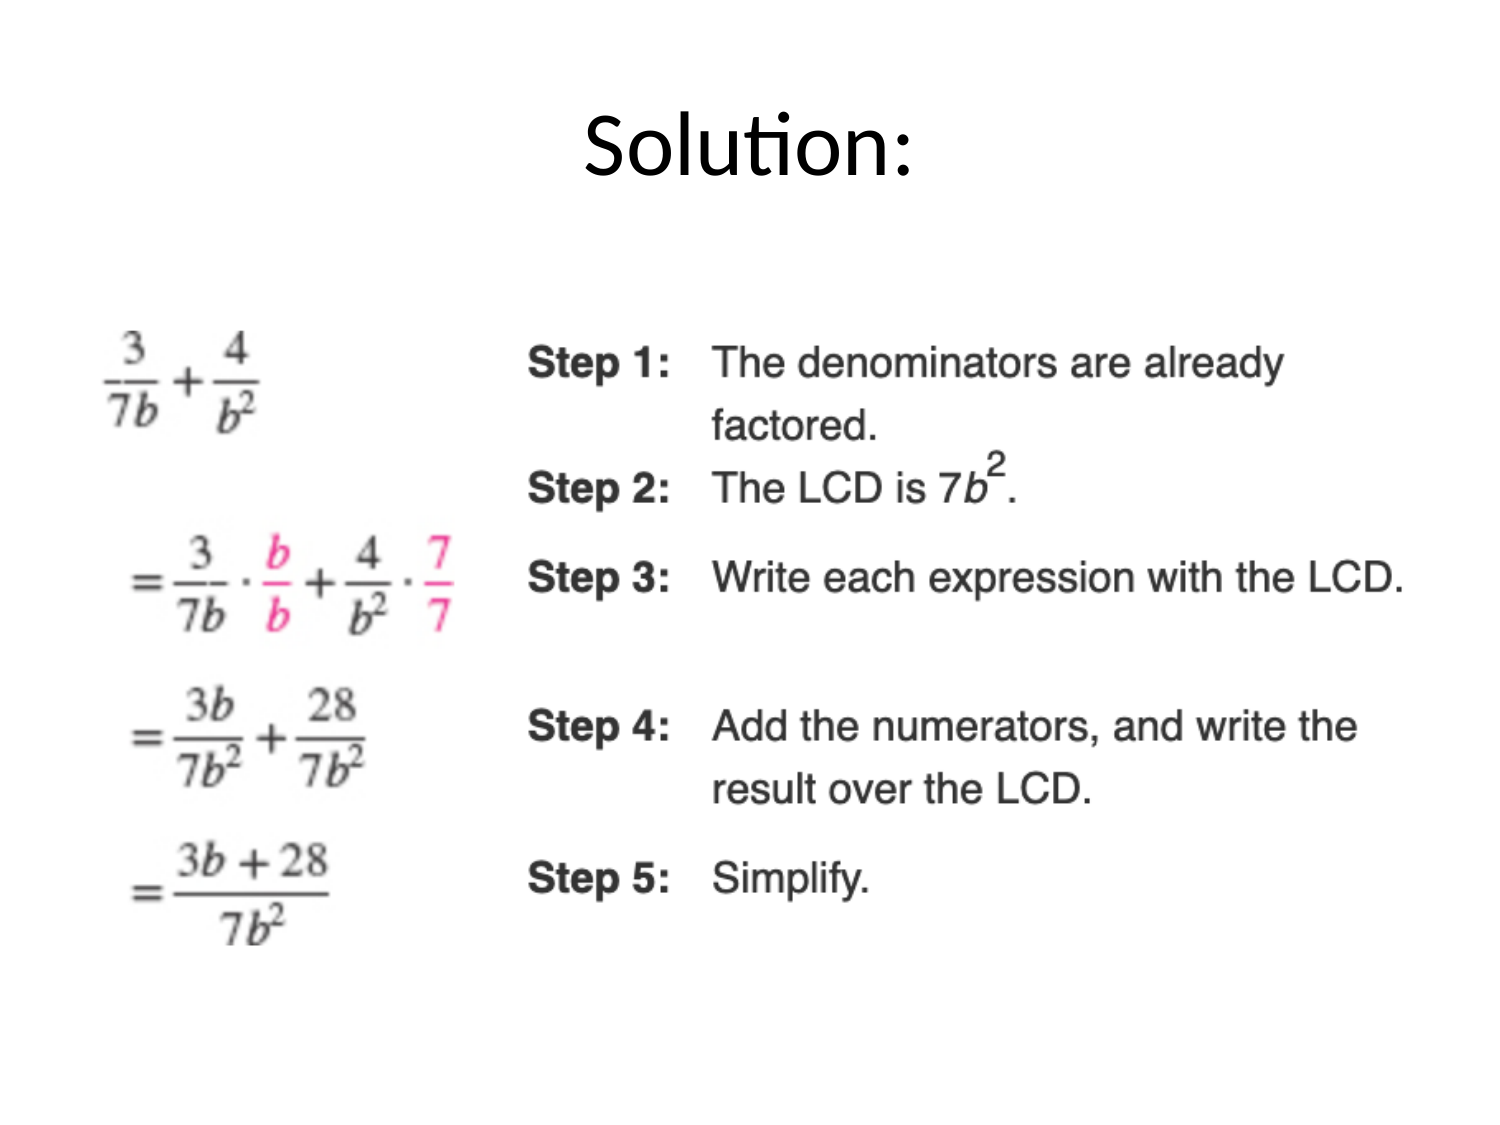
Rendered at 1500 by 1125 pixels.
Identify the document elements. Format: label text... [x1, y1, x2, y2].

title Solution: [75, 45, 1425, 233]
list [74, 262, 1426, 1006]
